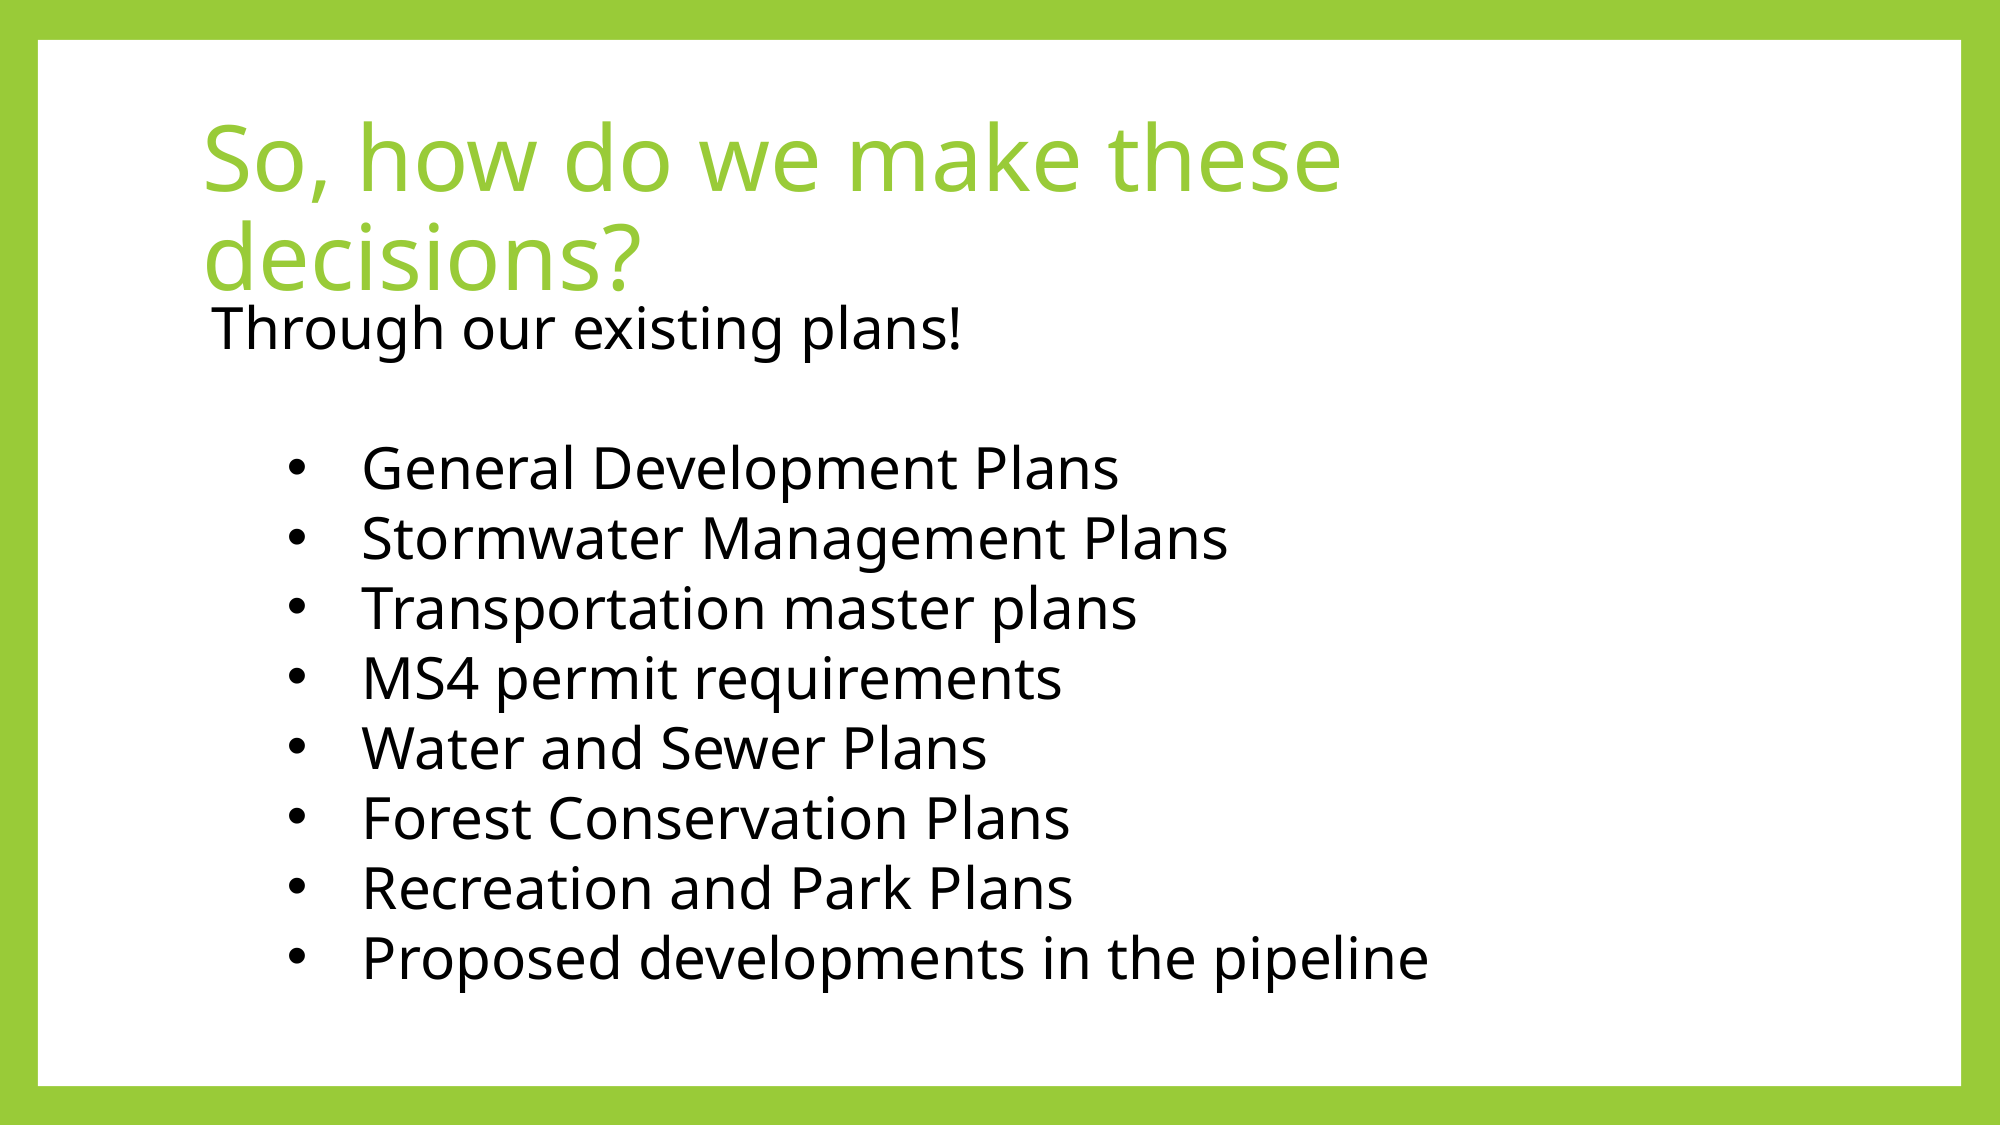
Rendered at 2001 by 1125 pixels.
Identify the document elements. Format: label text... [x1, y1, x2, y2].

text_box Through our existing plans! General Development Plans Stormwater Management Plans Transportation master plans MS4 permit requirements Water and Sewer Plans Forest Conservation Plans Recreation and Park Plans Proposed developments in the pipeline [197, 283, 1709, 1069]
title So, how do we make these decisions? [187, 99, 1808, 323]
